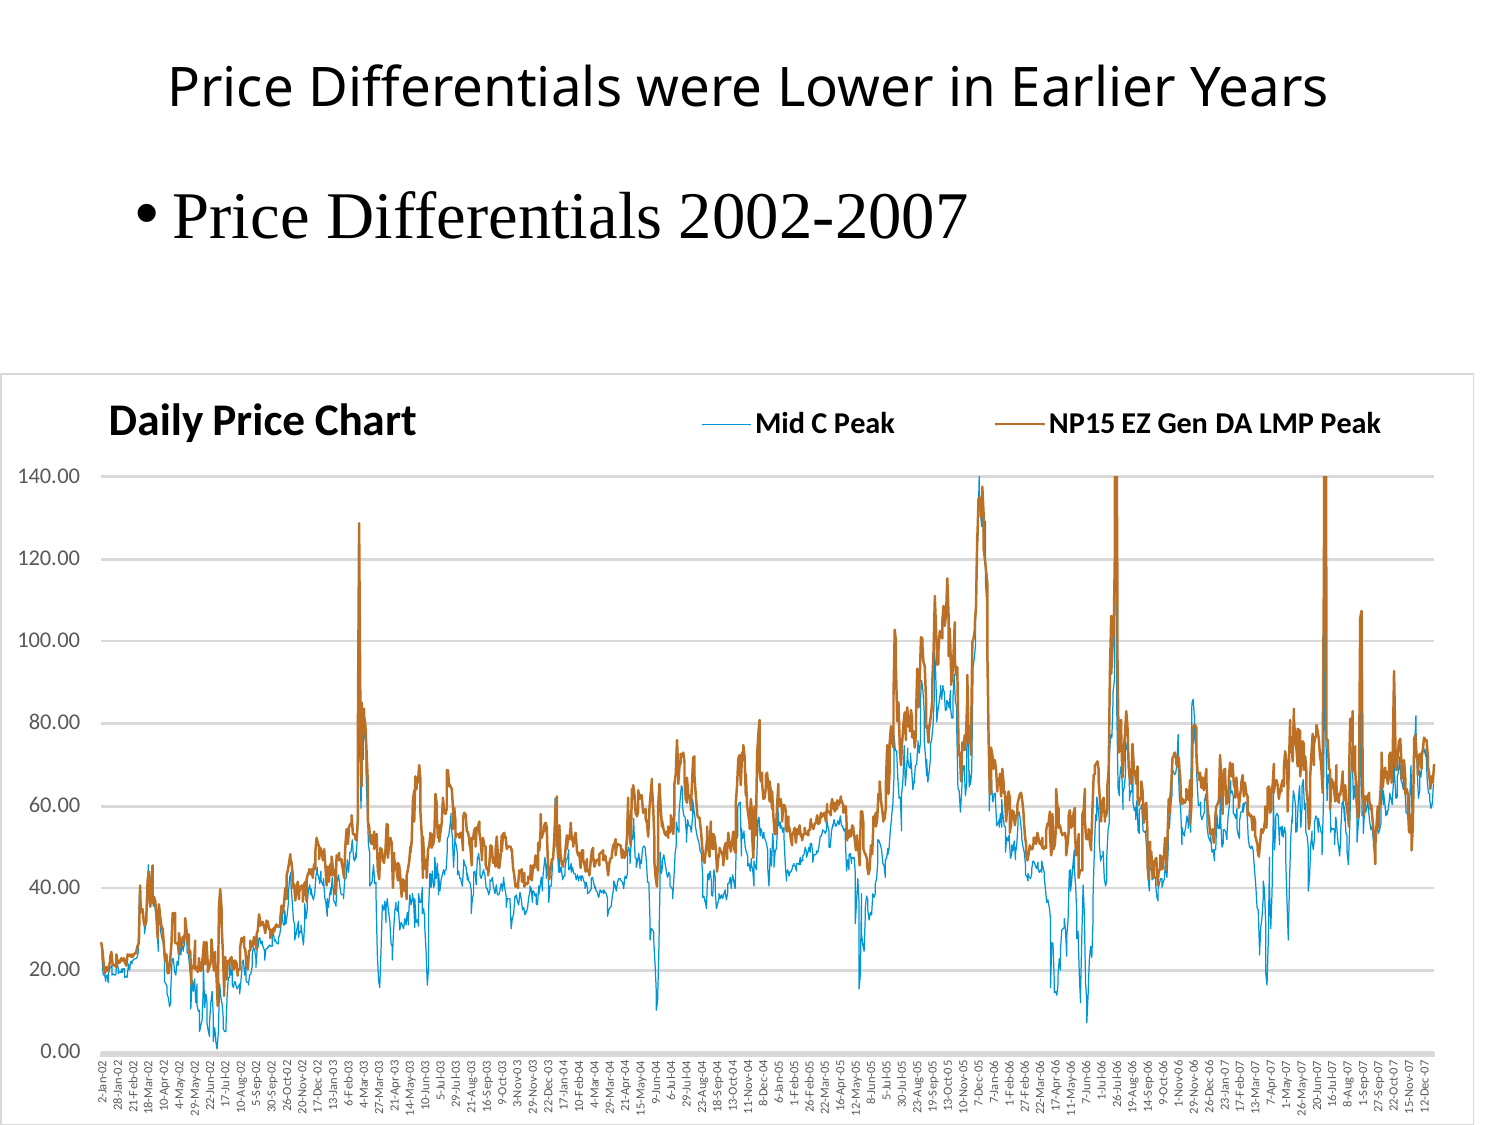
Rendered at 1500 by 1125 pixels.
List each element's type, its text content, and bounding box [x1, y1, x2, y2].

title Price Differentials were Lower in Earlier Years [120, 32, 1378, 146]
picture [0, 372, 1475, 1125]
list Price Differentials 2002-2007 [120, 173, 1417, 372]
